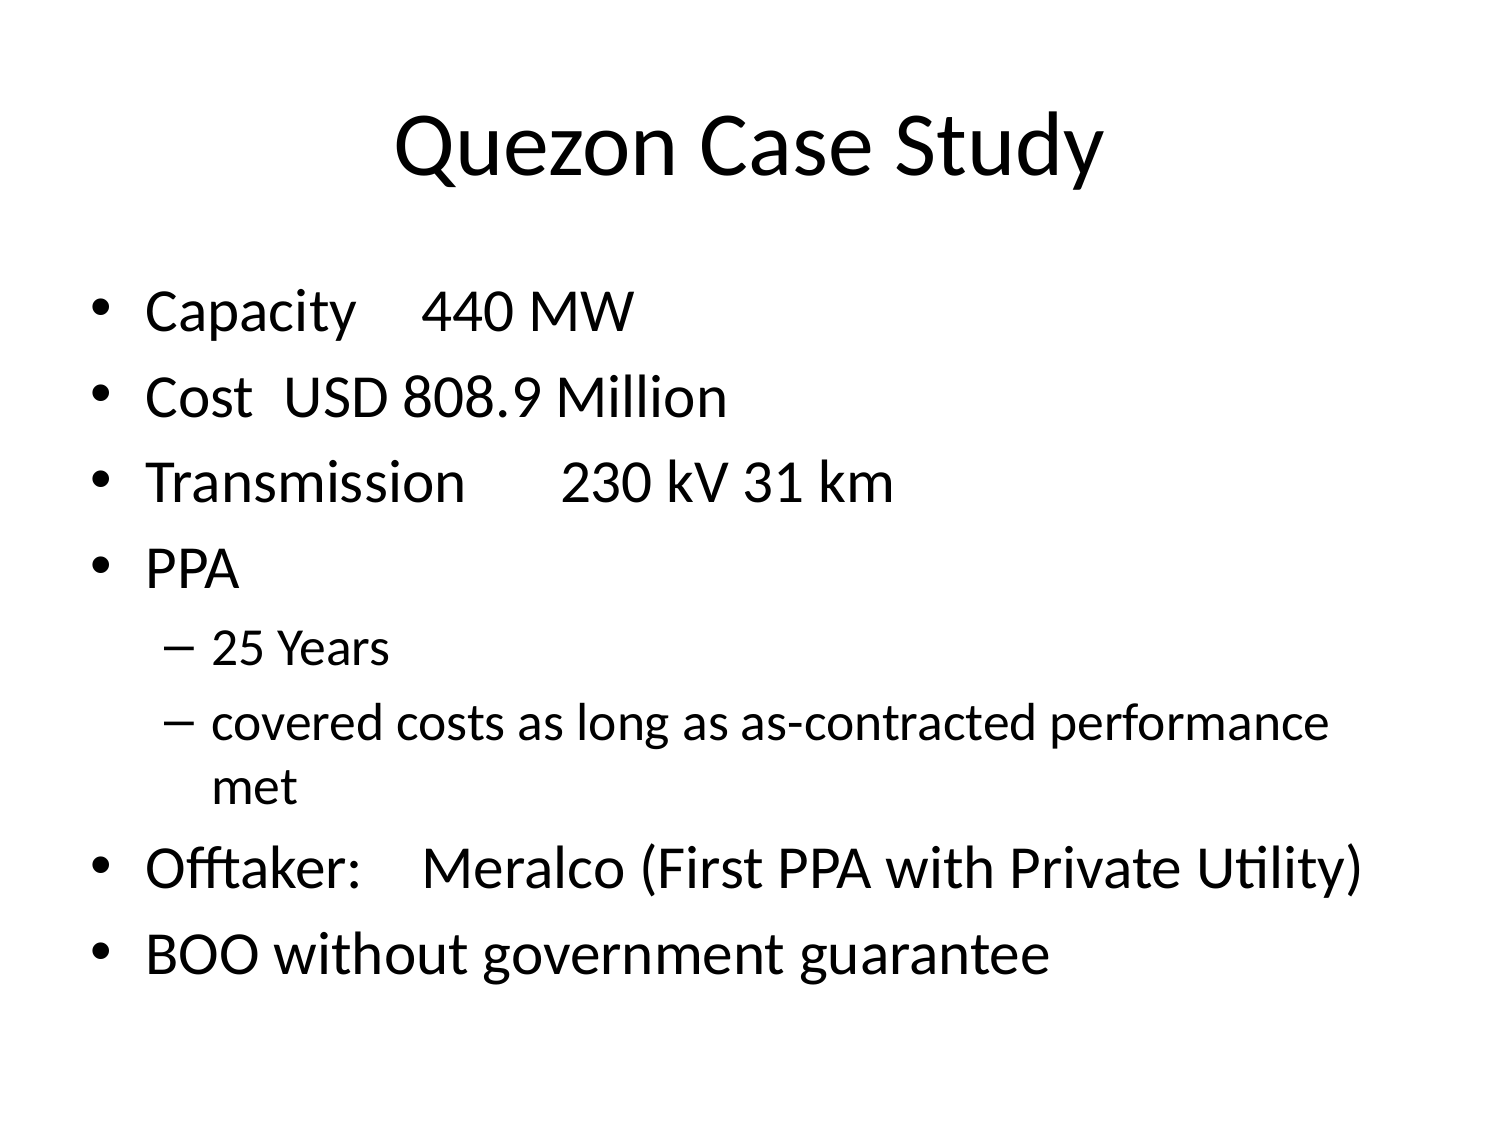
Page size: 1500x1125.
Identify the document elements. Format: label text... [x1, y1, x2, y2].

list Capacity 440 MW Cost USD 808.9 Million Transmission 230 kV 31 km PPA 25 Years covered costs as long as as-contracted performance met Offtaker: Meralco (First PPA with Private Utility) BOO without government guarantee [75, 262, 1425, 1005]
title Quezon Case Study [75, 45, 1425, 233]
